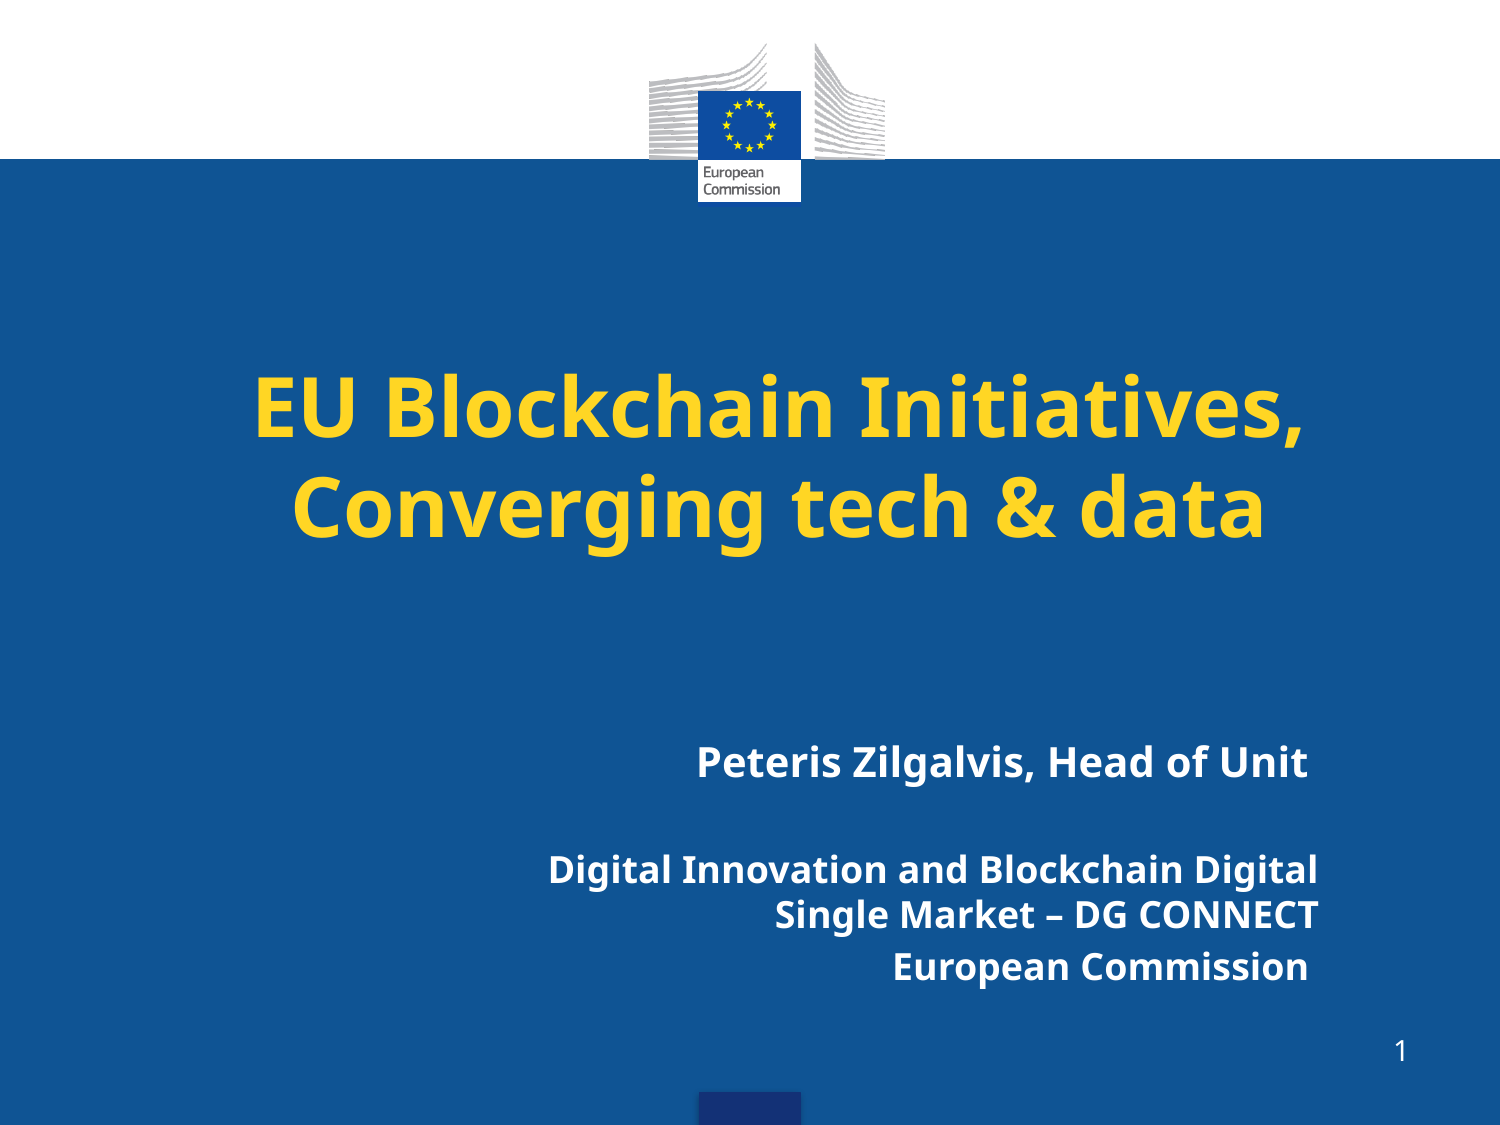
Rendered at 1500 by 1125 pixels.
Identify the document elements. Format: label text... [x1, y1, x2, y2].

slide_number 1 [1074, 1024, 1426, 1103]
title EU Blockchain Initiatives, Converging tech & data [159, 444, 1400, 575]
text_box Peteris Zilgalvis, Head of Unit Digital Innovation and Blockchain Digital Single Market – DG CONNECT European Commission [466, 633, 1335, 1071]
